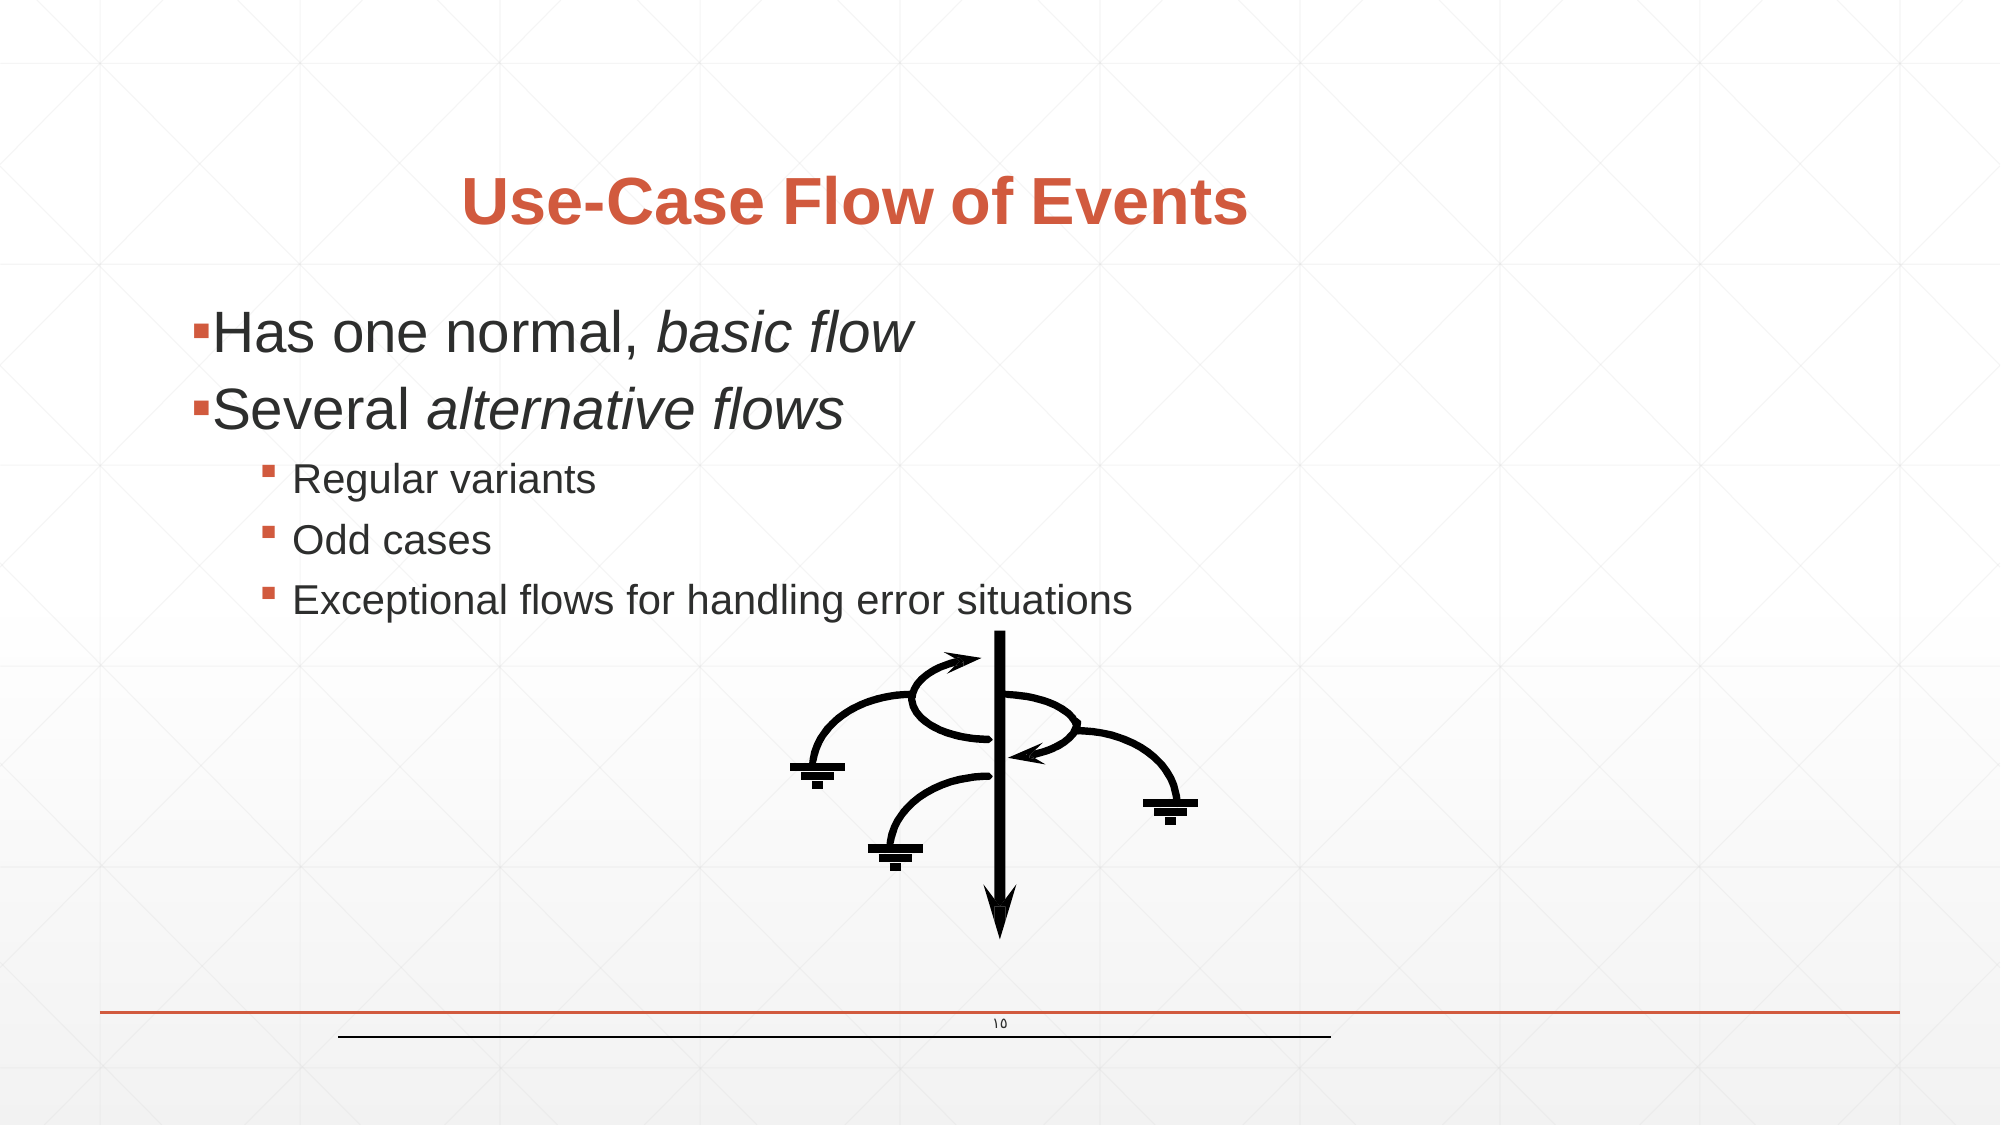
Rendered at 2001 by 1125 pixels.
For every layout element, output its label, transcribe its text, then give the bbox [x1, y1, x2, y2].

list Has one normal, basic flow Several alternative flows Regular variants Odd cases Exceptional flows for handling error situations [191, 294, 1582, 933]
text_box [809, 690, 916, 766]
text_box [983, 630, 1017, 940]
text_box [996, 690, 1077, 725]
title Use-Case Flow of Events [459, 50, 1850, 239]
text_box [886, 772, 993, 848]
text_box ١٥ [990, 1015, 1010, 1032]
text_box [908, 699, 993, 744]
text_box [1073, 727, 1181, 803]
text_box [1007, 718, 1082, 765]
text_box [908, 652, 982, 703]
